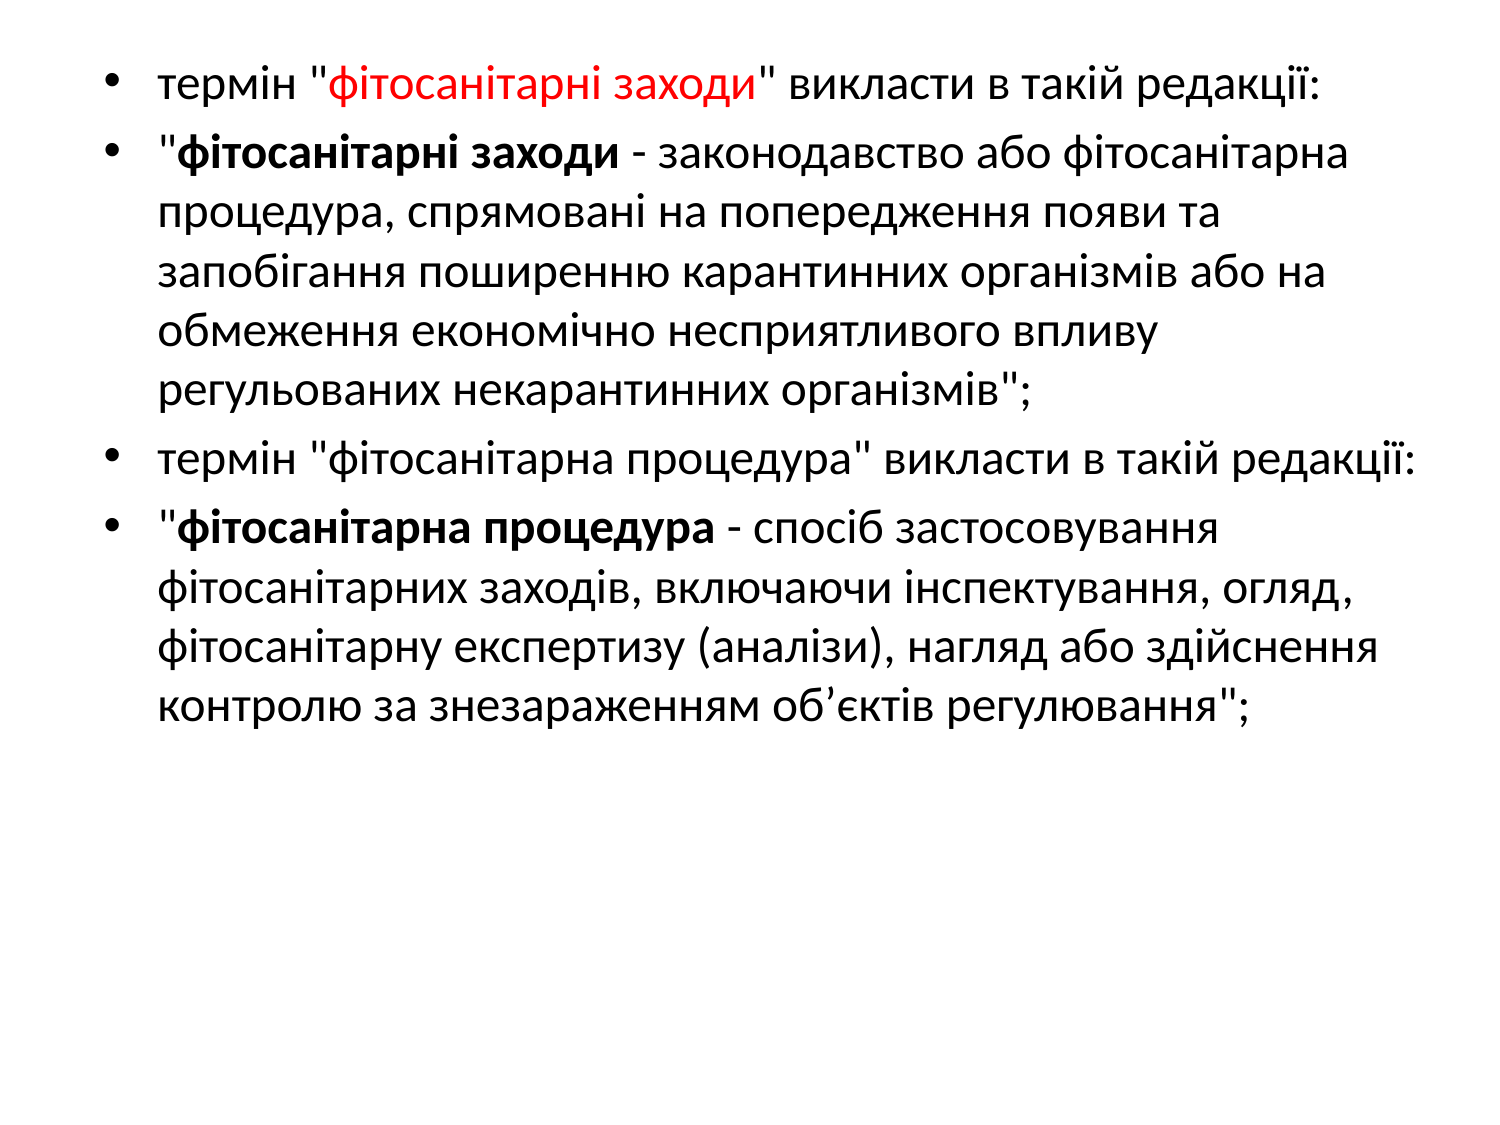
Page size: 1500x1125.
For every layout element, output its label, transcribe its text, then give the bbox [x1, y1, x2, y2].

list термін "фітосанітарні заходи" викласти в такій редакції: "фітосанітарні заходи - законодавство або фітосанітарна процедура, спрямовані на попередження появи та запобігання поширенню карантинних організмів або на обмеження економічно несприятливого впливу регульованих некарантинних організмів"; термін "фітосанітарна процедура" викласти в такій редакції: "фітосанітарна процедура - спосіб застосовування фітосанітарних заходів, включаючи інспектування, огляд, фітосанітарну експертизу (аналізи), нагляд або здійснення контролю за знезараженням об’єктів регулювання"; [88, 42, 1439, 786]
